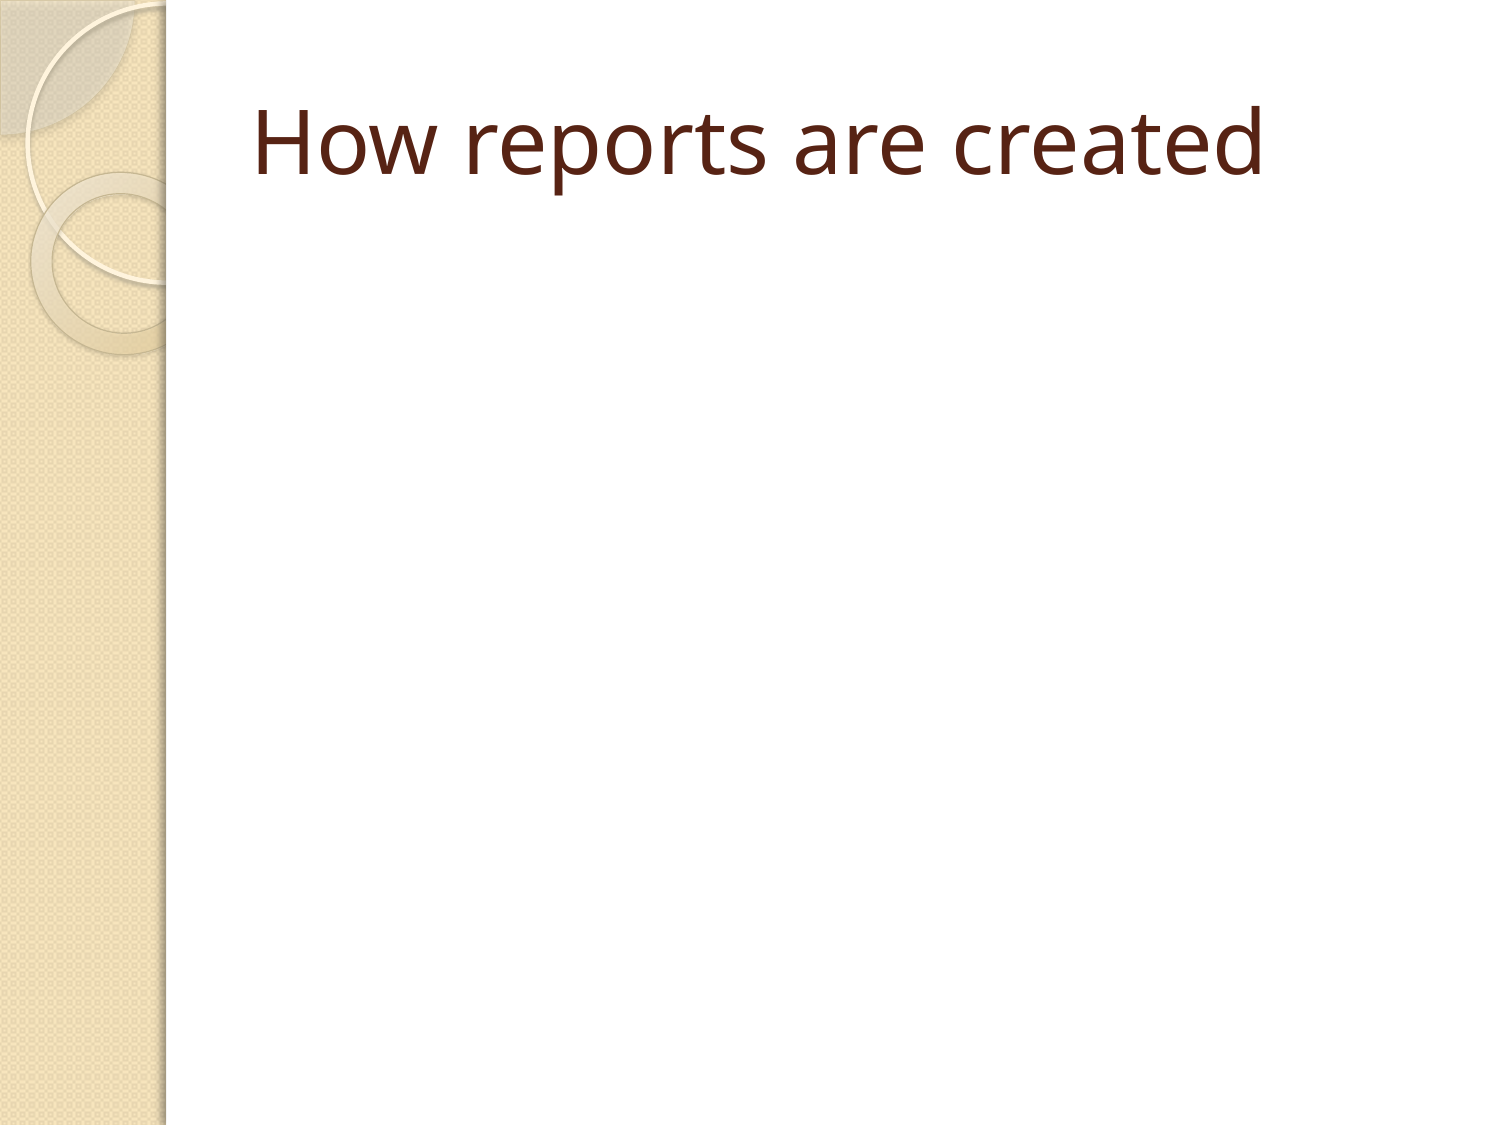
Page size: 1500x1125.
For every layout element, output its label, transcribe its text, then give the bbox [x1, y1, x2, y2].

title How reports are created [235, 45, 1466, 233]
